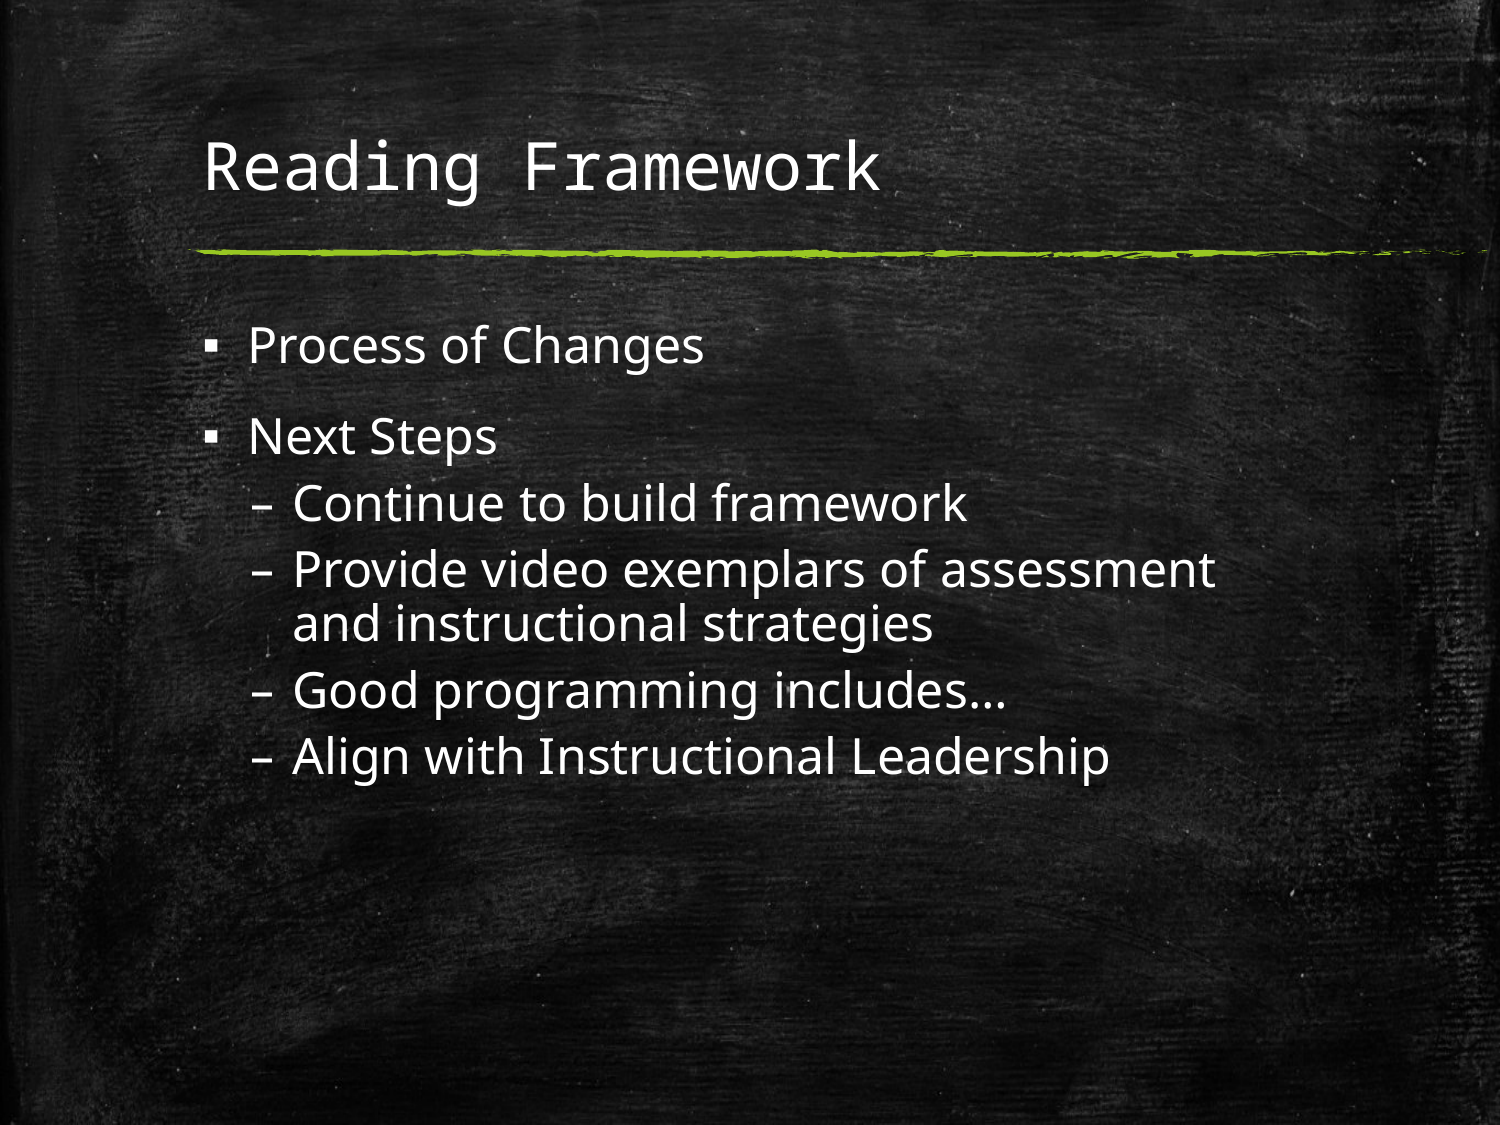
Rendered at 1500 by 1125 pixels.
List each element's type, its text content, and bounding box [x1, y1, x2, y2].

title Reading Framework [187, 45, 1313, 213]
list Process of Changes Next Steps Continue to build framework Provide video exemplars of assessment and instructional strategies Good programming includes… Align with Instructional Leadership [187, 312, 1313, 1013]
